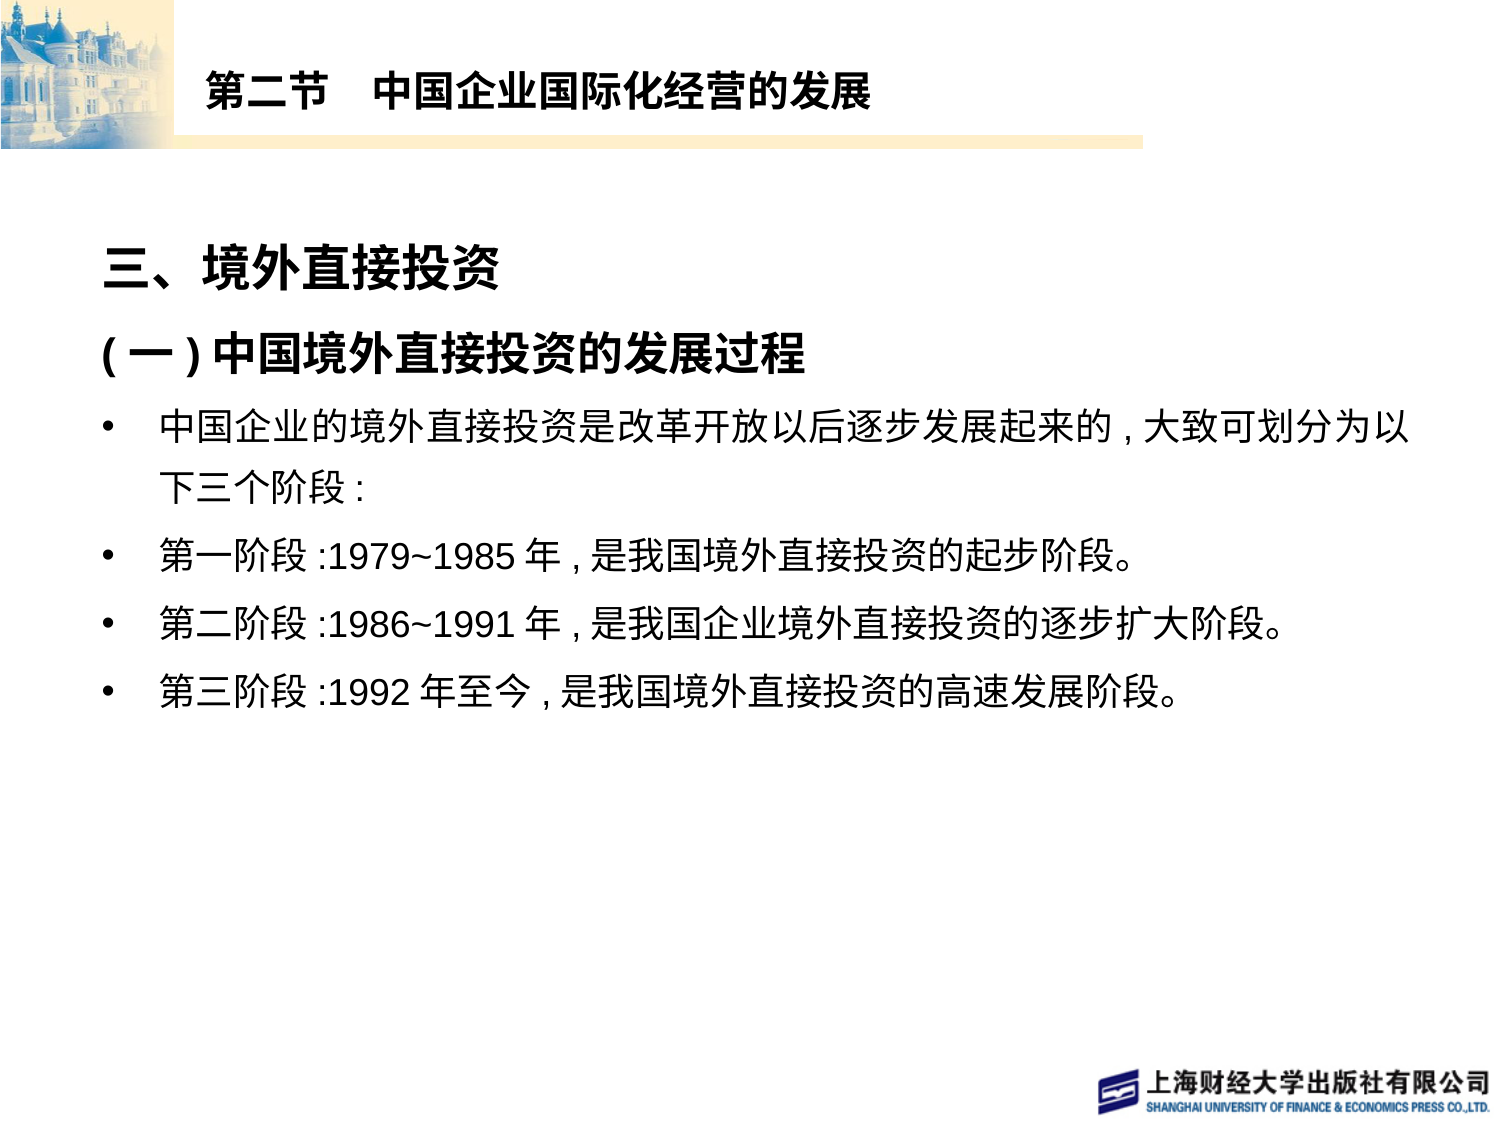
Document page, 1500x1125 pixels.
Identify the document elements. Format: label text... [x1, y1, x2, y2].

picture [0, 0, 1143, 149]
title 第二节 中国企业国际化经营的发展 [189, 36, 1262, 143]
list 三、境外直接投资 (一)中国境外直接投资的发展过程 中国企业的境外直接投资是改革开放以后逐步发展起来的,大致可划分为以下三个阶段: 第一阶段:1979~1985年,是我国境外直接投资的起步阶段。 第二阶段:1986~1991年,是我国企业境外直接投资的逐步扩大阶段。 第三阶段:1992年至今,是我国境外直接投资的高速发展阶段。 [86, 207, 1425, 1071]
picture [1097, 1065, 1494, 1120]
